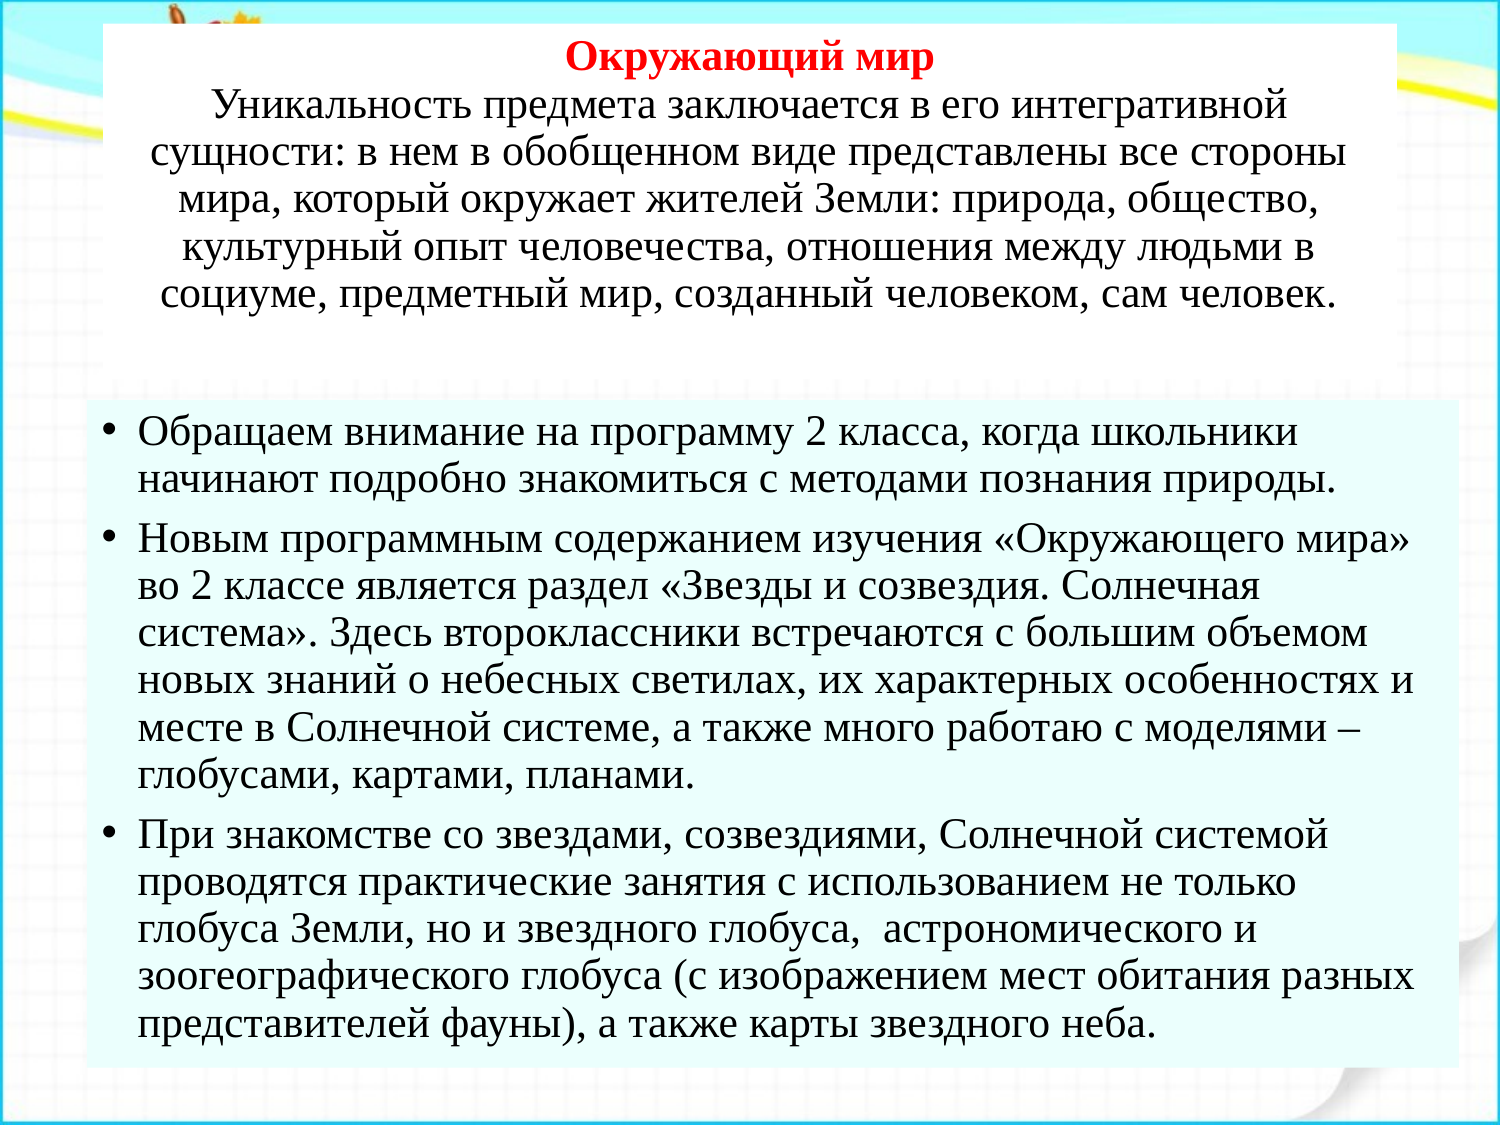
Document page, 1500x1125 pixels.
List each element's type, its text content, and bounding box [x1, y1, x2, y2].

picture [0, 0, 1500, 1125]
title Окружающий мир Уникальность предмета заключается в его интегративной сущности: в нем в обобщенном виде представлены все стороны мира, который окружает жителей Земли: природа, общество, культурный опыт человечества, отношения между людьми в социуме, предметный мир, созданный человеком, сам человек. [103, 23, 1397, 380]
list Обращаем внимание на программу 2 класса, когда школьники начинают подробно знакомиться с методами познания природы. Новым программным содержанием изучения «Окружающего мира» во 2 классе является раздел «Звезды и созвездия. Солнечная система». Здесь второклассники встречаются с большим объемом новых знаний о небесных светилах, их характерных особенностях и месте в Солнечной системе, а также много работаю с моделями – глобусами, картами, планами. При знакомстве со звездами, созвездиями, Солнечной системой проводятся практические занятия с использованием не только глобуса Земли, но и звездного глобуса, астрономического и зоогеографического глобуса (с изображением мест обитания разных представителей фауны), а также карты звездного неба. [86, 399, 1459, 1068]
